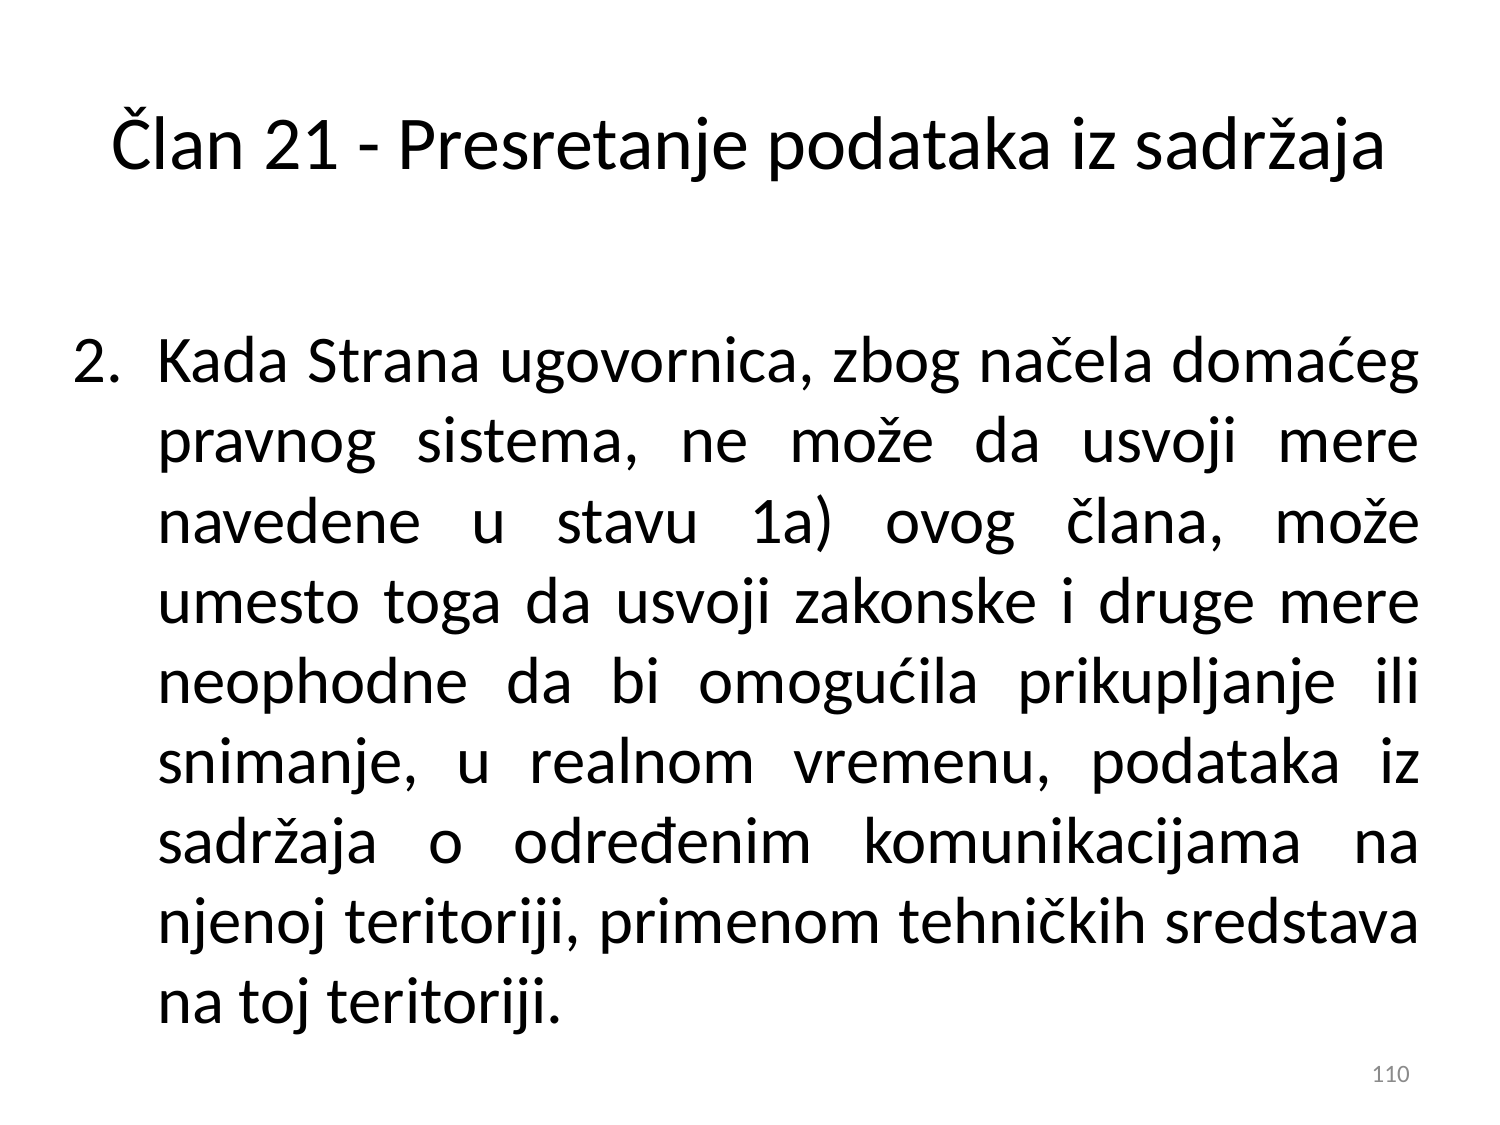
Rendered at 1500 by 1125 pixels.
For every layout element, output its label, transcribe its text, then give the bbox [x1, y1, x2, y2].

list Kada Strana ugovornica, zbog načela domaćeg pravnog sistema, ne može da usvoji mere navedene u stavu 1a) ovog člana, može umesto toga da usvoji zakonske i druge mere neophodne da bi omogućila prikupljanje ili snimanje, u realnom vremenu, podataka iz sadržaja o određenim komunikacijama na njenoj teritoriji, primenom tehničkih sredstava na toj teritoriji. [57, 308, 1437, 1046]
title Član 21 - Presretanje podataka iz sadržaja [74, 44, 1426, 233]
slide_number 110 [1074, 1042, 1425, 1103]
